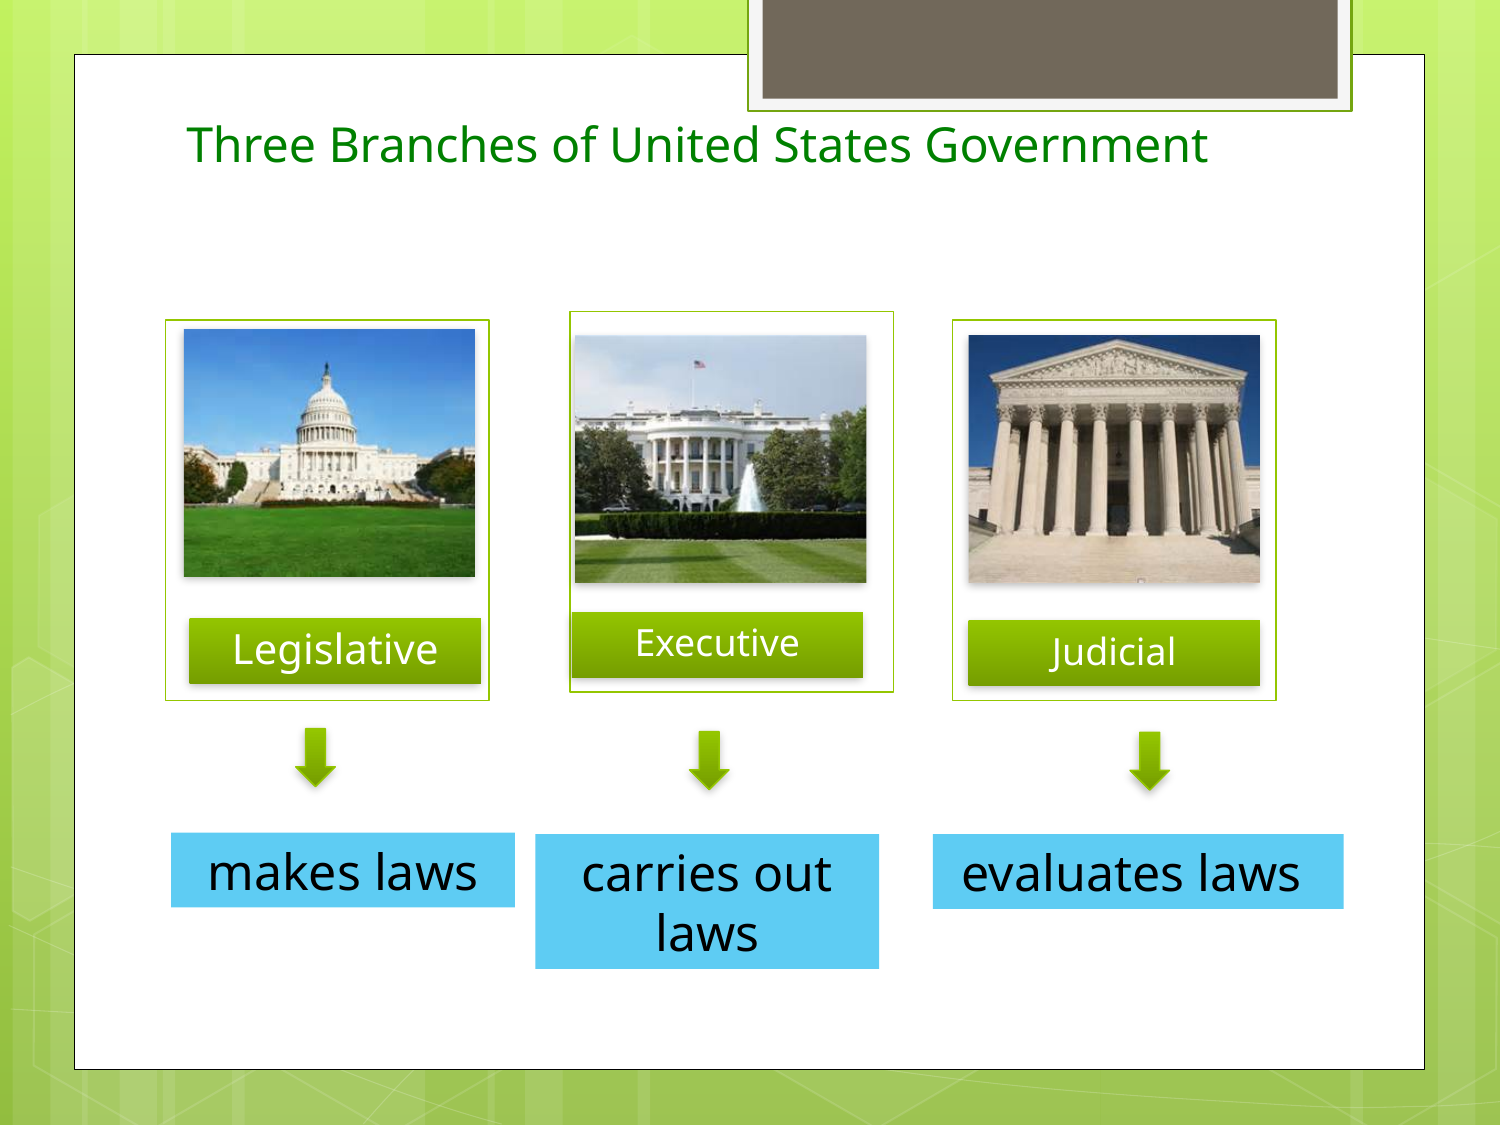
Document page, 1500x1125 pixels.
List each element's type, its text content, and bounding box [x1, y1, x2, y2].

title Three Branches of United States Government [171, 66, 1324, 180]
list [164, 208, 1277, 813]
text_box carries out laws [535, 834, 880, 969]
text_box evaluates laws [932, 834, 1344, 909]
text_box makes laws [171, 832, 515, 908]
